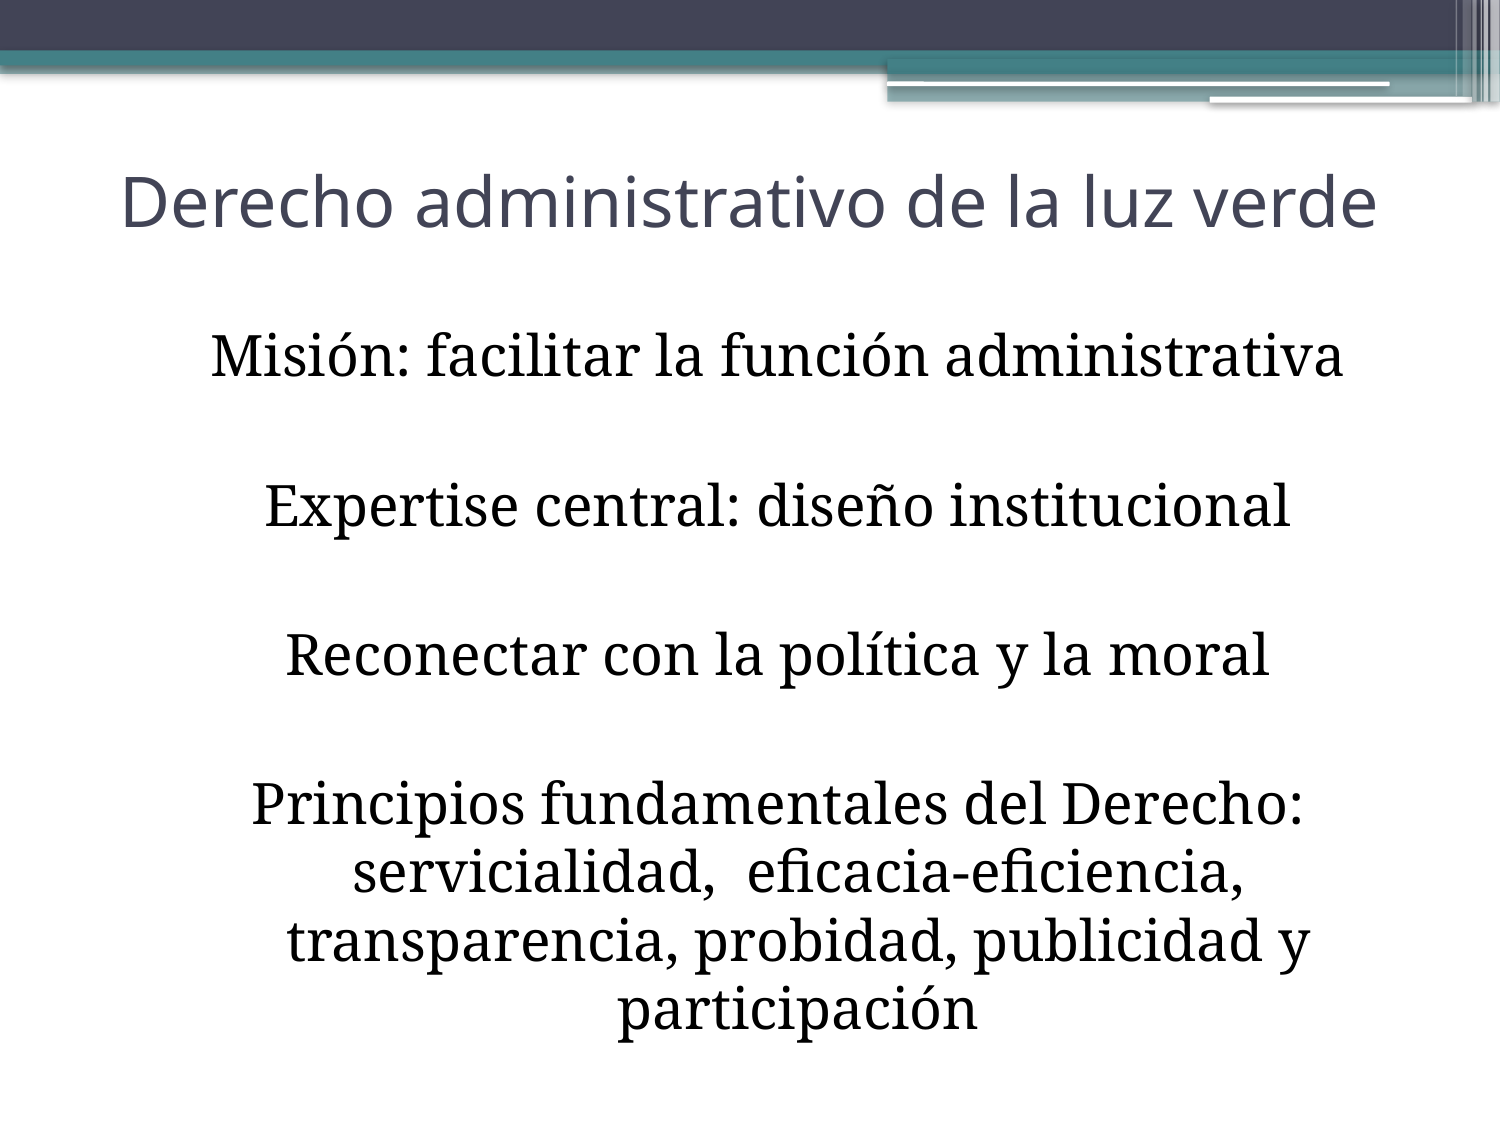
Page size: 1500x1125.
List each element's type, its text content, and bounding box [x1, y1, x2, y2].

title Derecho administrativo de la luz verde [75, 112, 1425, 288]
list Misión: facilitar la función administrativa Expertise central: diseño institucional Reconectar con la política y la moral Principios fundamentales del Derecho: servicialidad, eficacia-eficiencia, transparencia, probidad, publicidad y participación [100, 312, 1438, 1050]
